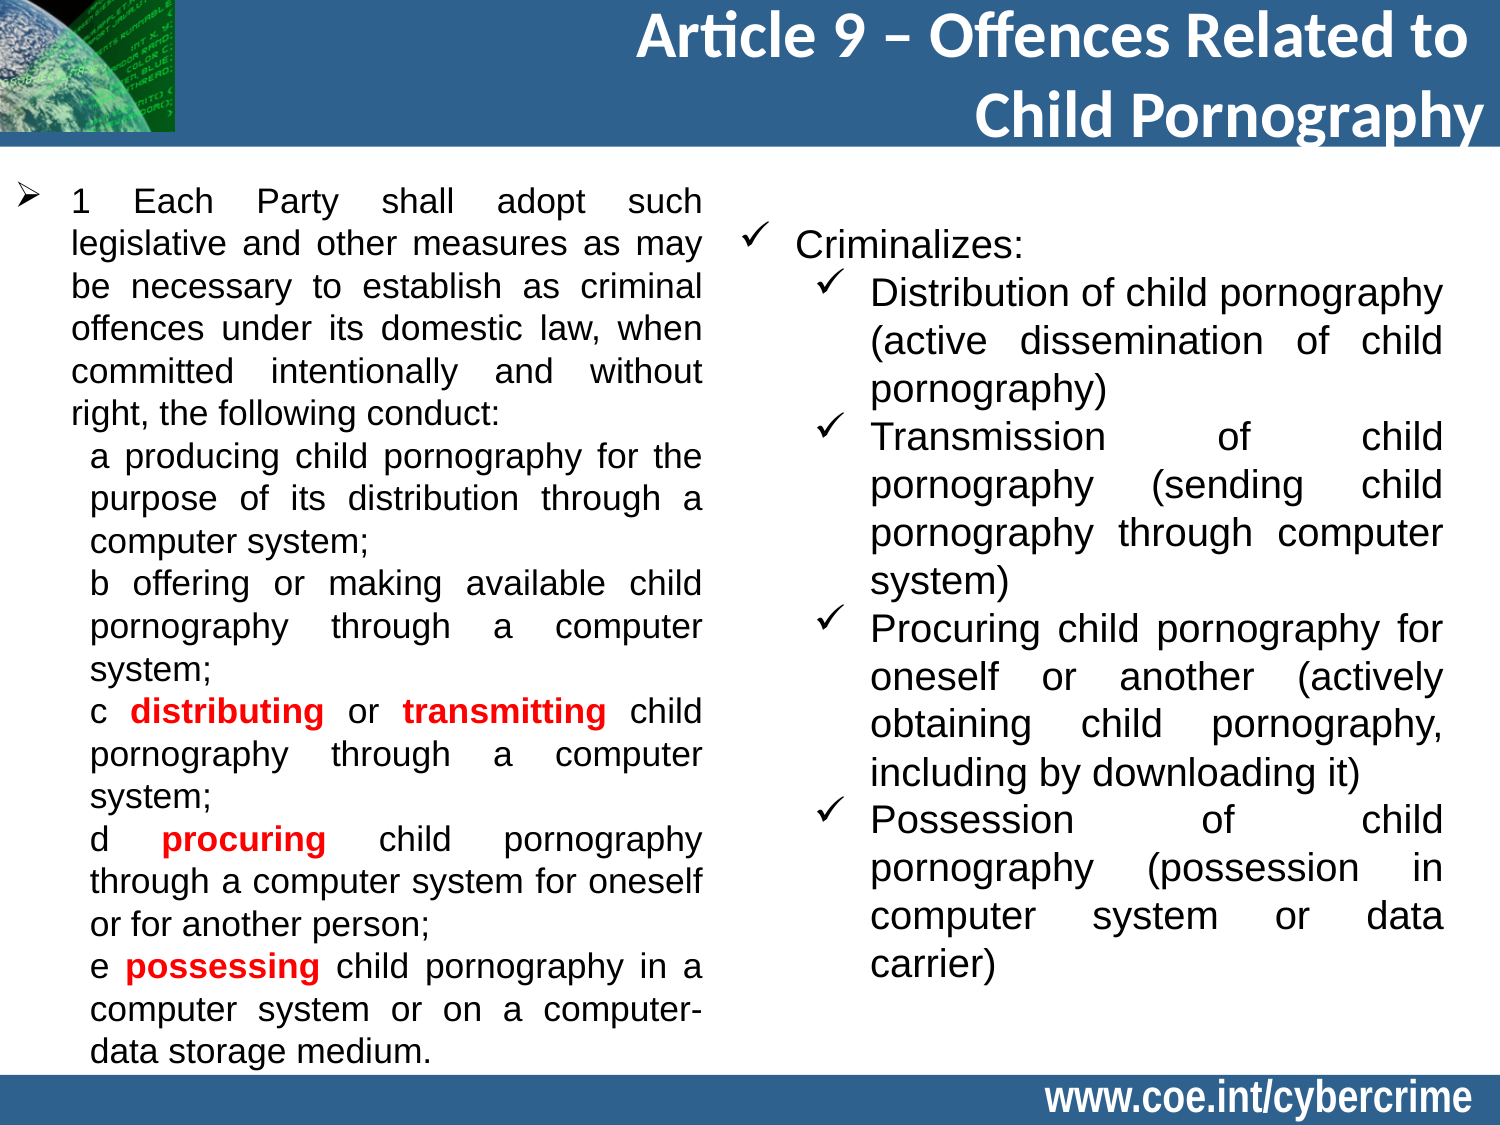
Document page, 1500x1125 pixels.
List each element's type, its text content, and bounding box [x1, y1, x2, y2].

text_box Article 9 – Offences Related to Child Pornography [0, 0, 1500, 149]
picture [0, 0, 175, 132]
text_box www.coe.int/cybercrime [1030, 1059, 1500, 1125]
text_box 1 Each Party shall adopt such legislative and other measures as may be necessary to establish as criminal offences under its domestic law, when committed intentionally and without right, the following conduct: a producing child pornography for the purpose of its distribution through a computer system; b offering or making available child pornography through a computer system; c distributing or transmitting child pornography through a computer system; d procuring child pornography through a computer system for oneself or for another person; e possessing child pornography in a computer system or on a computer-data storage medium. [0, 170, 718, 1079]
text_box Criminalizes: Distribution of child pornography (active dissemination of child pornography) Transmission of child pornography (sending child pornography through computer system) Procuring child pornography for oneself or another (actively obtaining child pornography, including by downloading it) Possession of child pornography (possession in computer system or data carrier) [724, 211, 1460, 994]
text_box [0, 1073, 1030, 1125]
